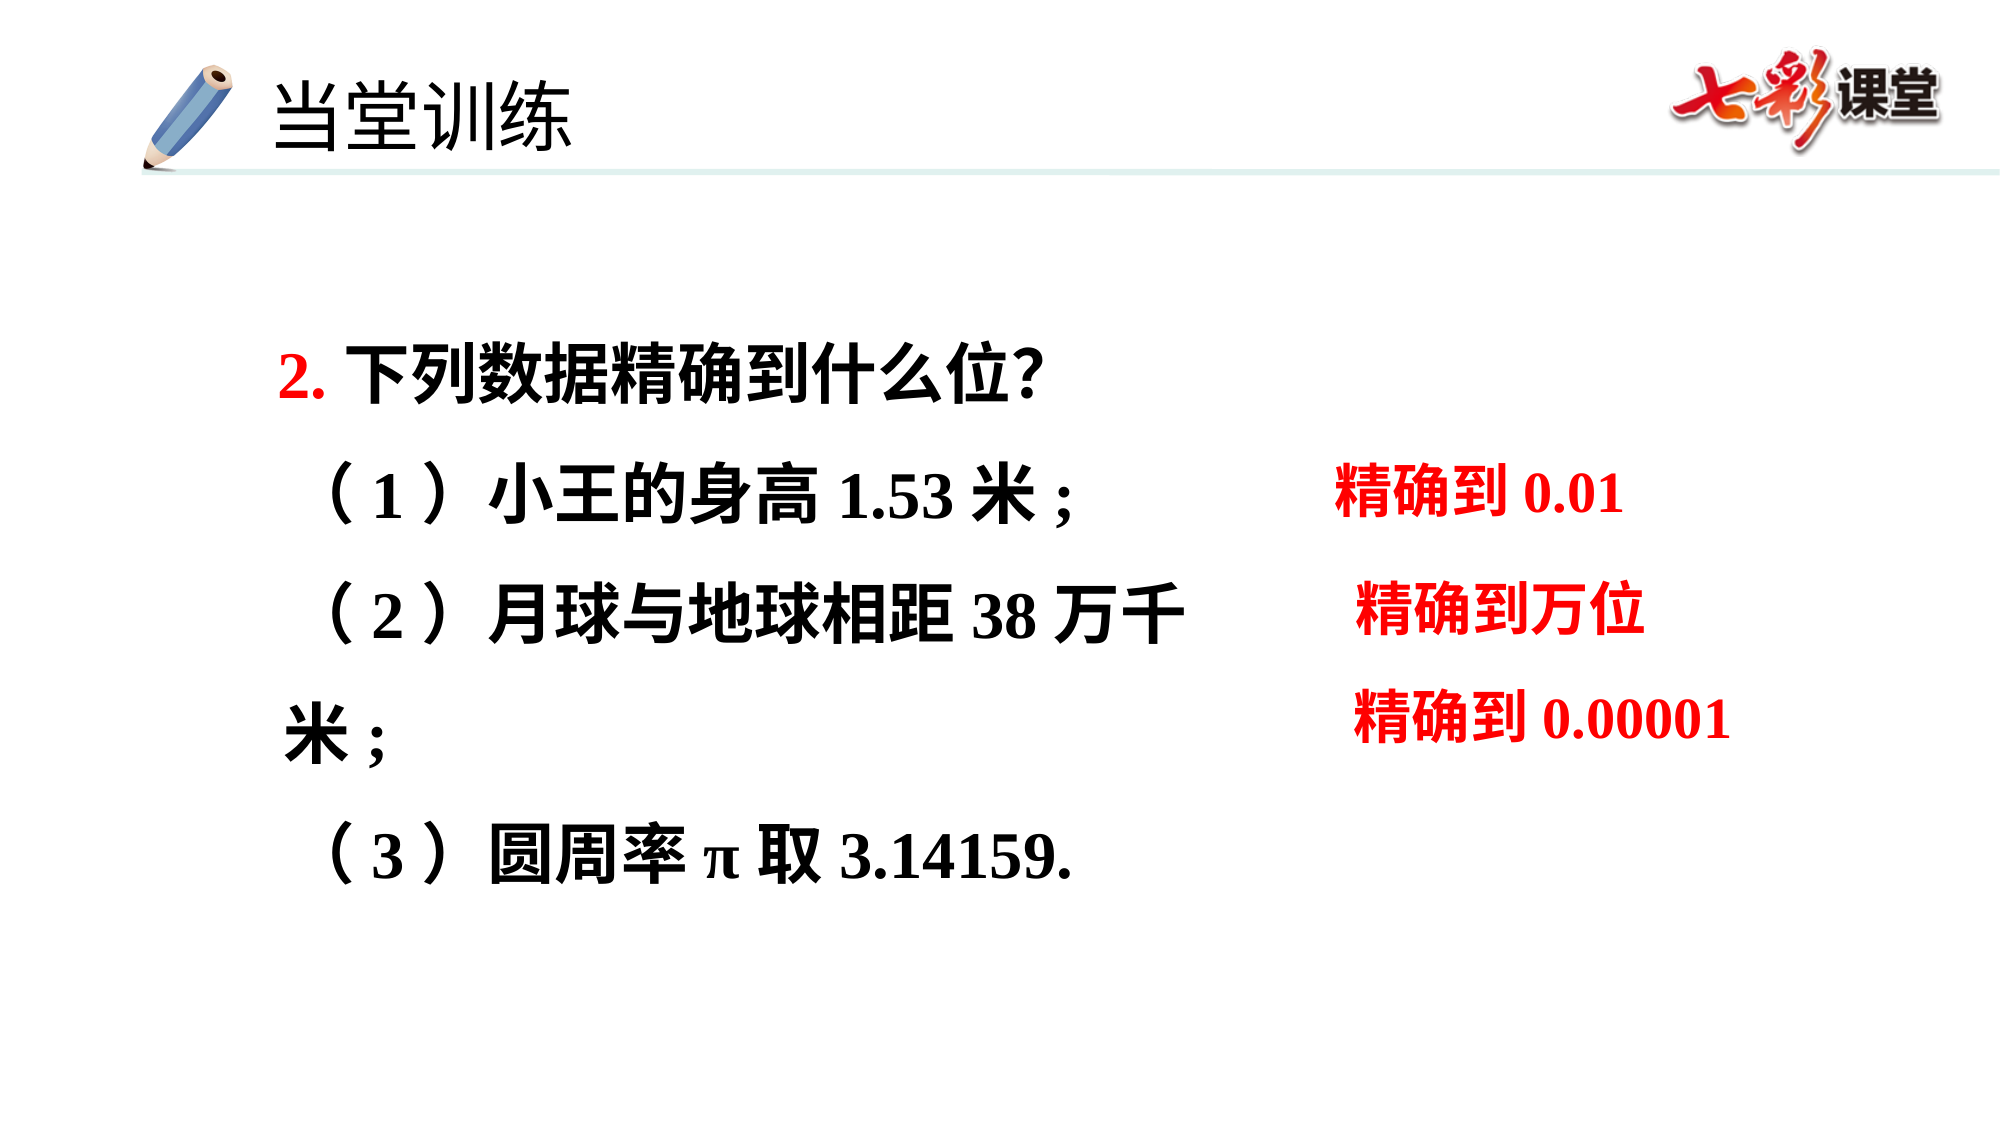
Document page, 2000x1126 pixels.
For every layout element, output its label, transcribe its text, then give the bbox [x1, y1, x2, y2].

text_box 精确到0.00001 [1333, 670, 1753, 760]
picture [1666, 42, 1948, 157]
picture [133, 42, 242, 195]
text_box 精确到万位 [1308, 562, 1668, 653]
text_box 2.下列数据精确到什么位？ （1）小王的身高1.53米; （2）月球与地球相距38万千米; （3）圆周率π取3.14159. [207, 282, 1268, 902]
text_box 精确到0.01 [1234, 443, 1646, 534]
